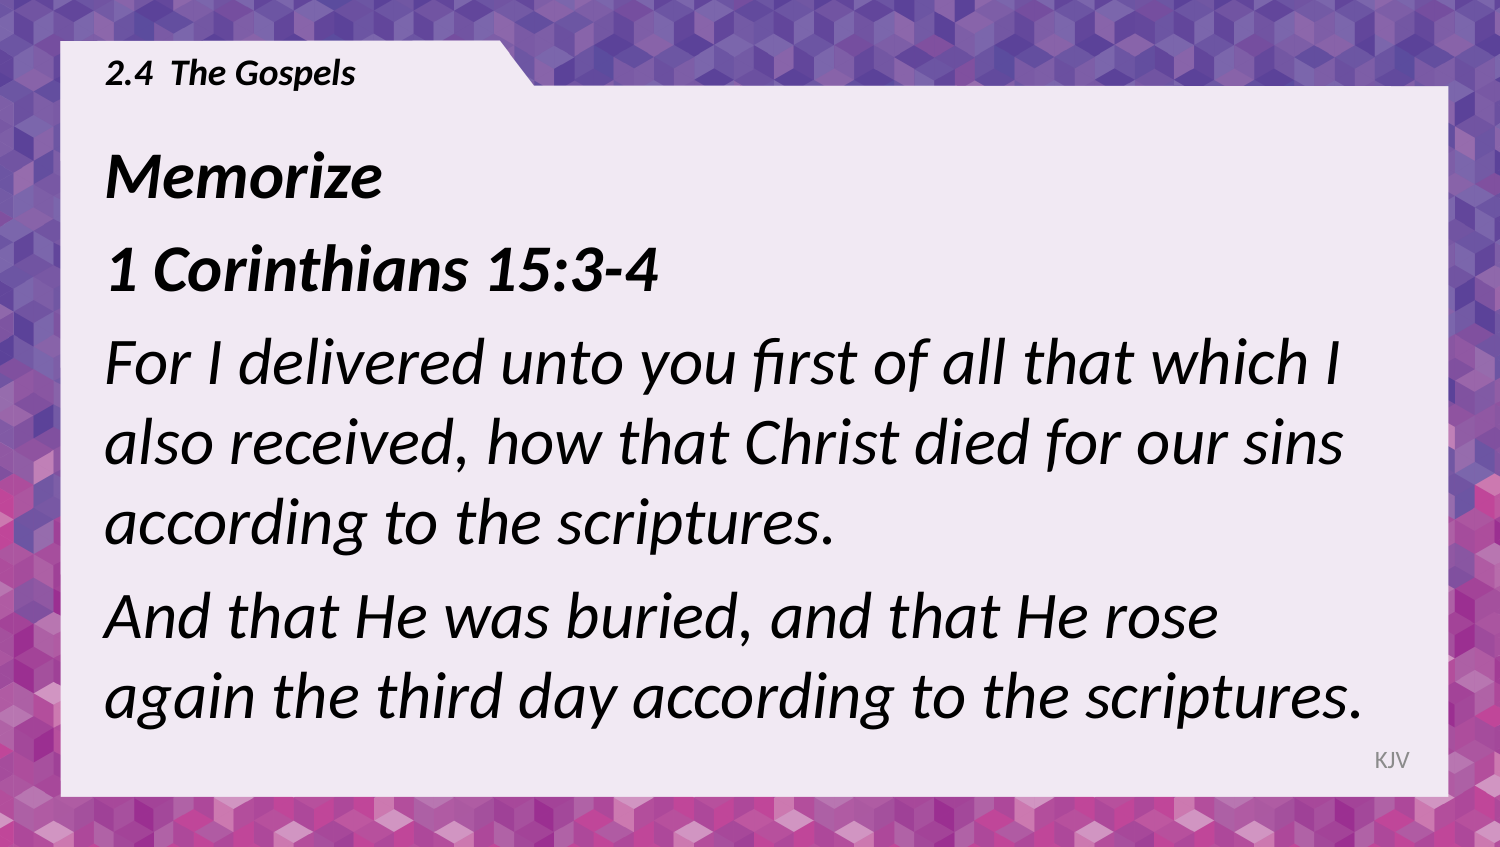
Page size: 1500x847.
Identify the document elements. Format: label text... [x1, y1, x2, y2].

list Memorize 1 Corinthians 15:3-4 For I delivered unto you first of all that which I also received, how that Christ died for our sins according to the scriptures. And that He was buried, and that He rose again the third day according to the scriptures. [89, 141, 1403, 722]
footer KJV [950, 736, 1425, 782]
title 2.4 The Gospels [89, 33, 1420, 108]
picture [0, 0, 1500, 847]
